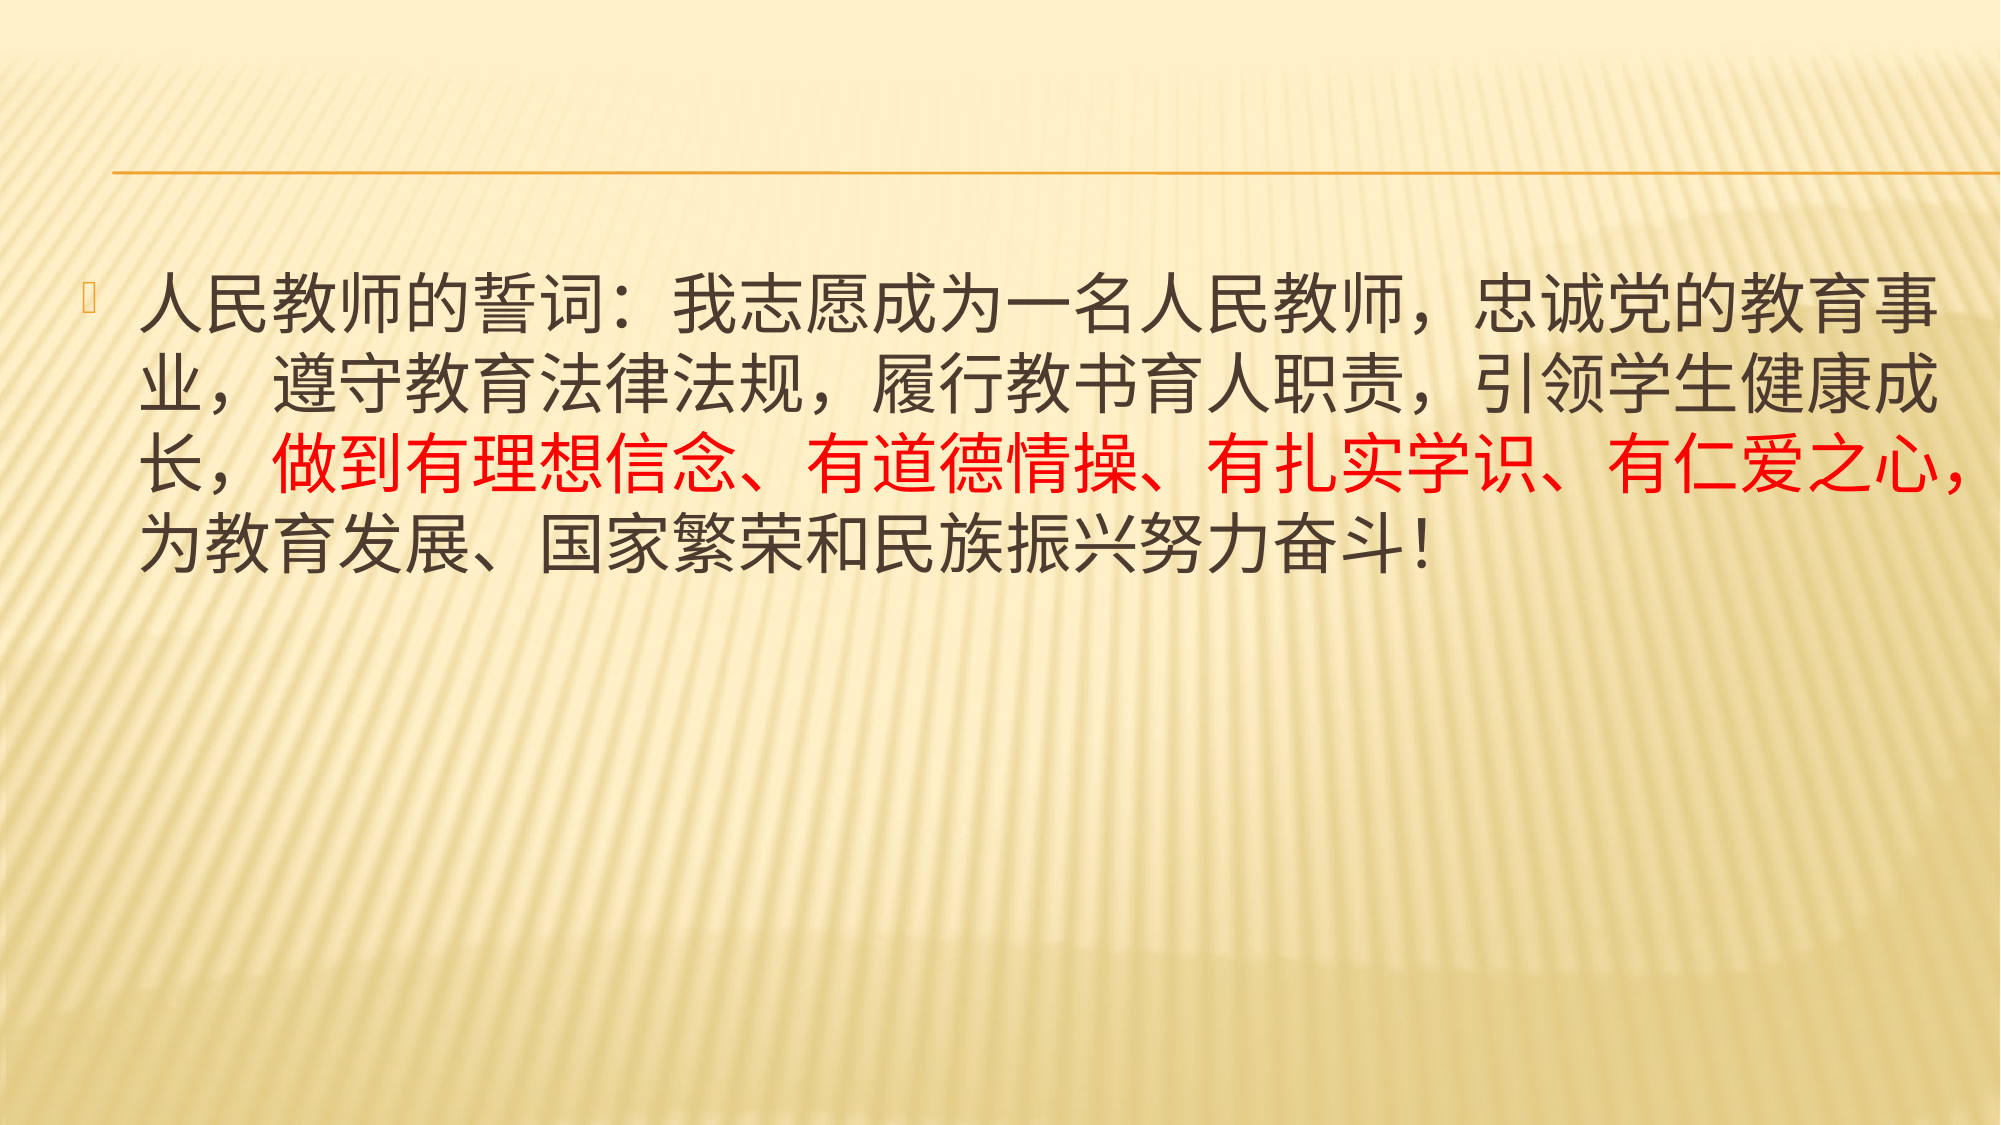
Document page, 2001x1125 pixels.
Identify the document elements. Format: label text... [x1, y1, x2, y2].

list 人民教师的誓词：我志愿成为一名人民教师，忠诚党的教育事业，遵守教育法律法规，履行教书育人职责，引领学生健康成长，做到有理想信念、有道德情操、有扎实学识、有仁爱之心，为教育发展、国家繁荣和民族振兴努力奋斗！ [66, 254, 1967, 998]
